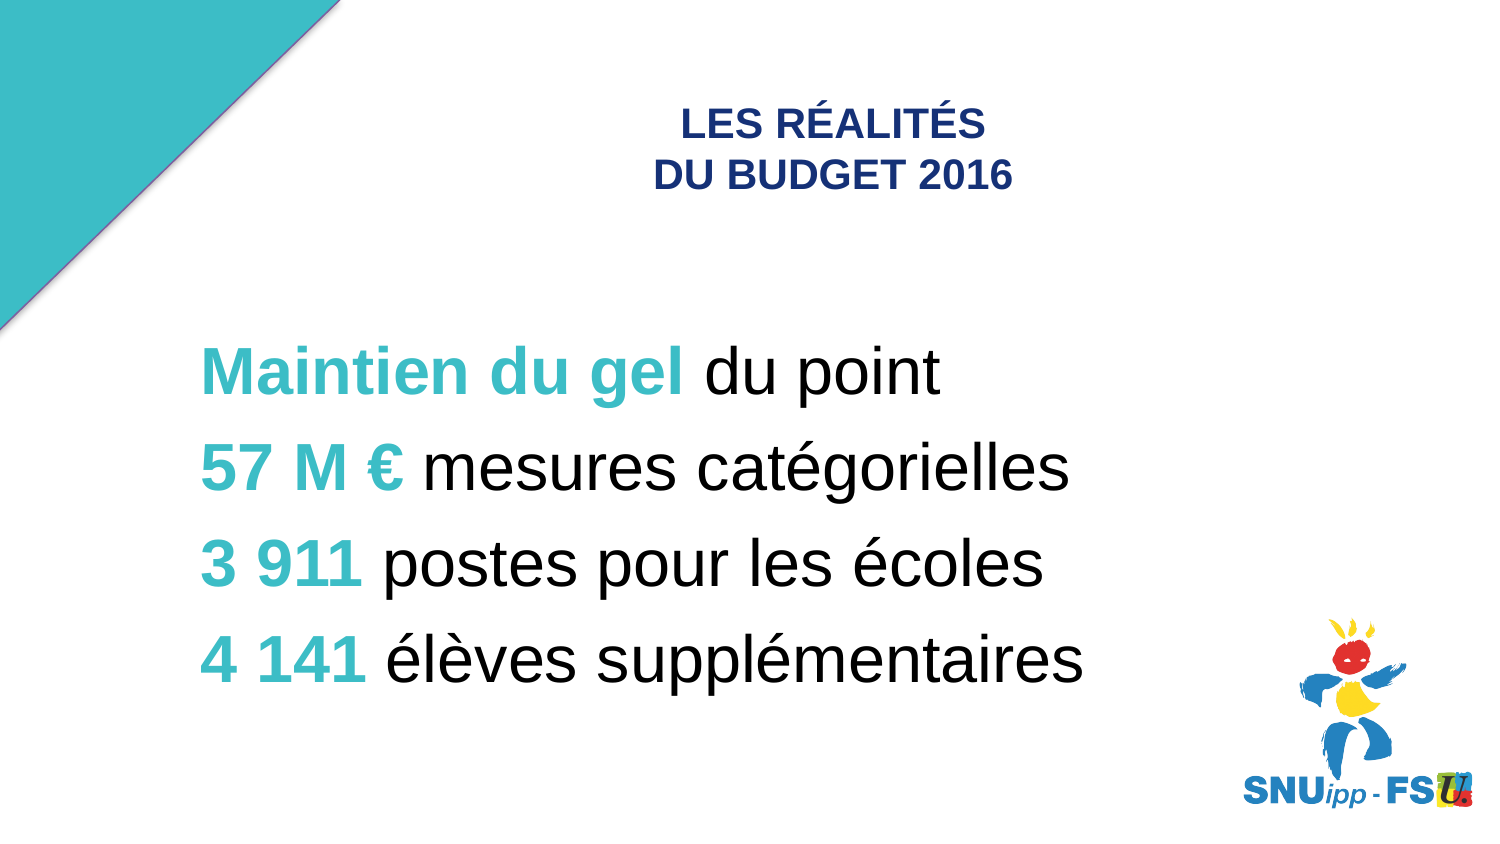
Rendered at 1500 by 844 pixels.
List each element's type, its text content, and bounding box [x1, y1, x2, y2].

title LES RÉALITÉS DU BUDGET 2016 [231, 87, 1448, 207]
text_box Maintien du gel du point 57 M € mesures catégorielles 3 911 postes pour les écoles 4 141 élèves supplémentaires [186, 304, 1368, 776]
text_box [0, 0, 341, 331]
picture [1237, 616, 1480, 811]
